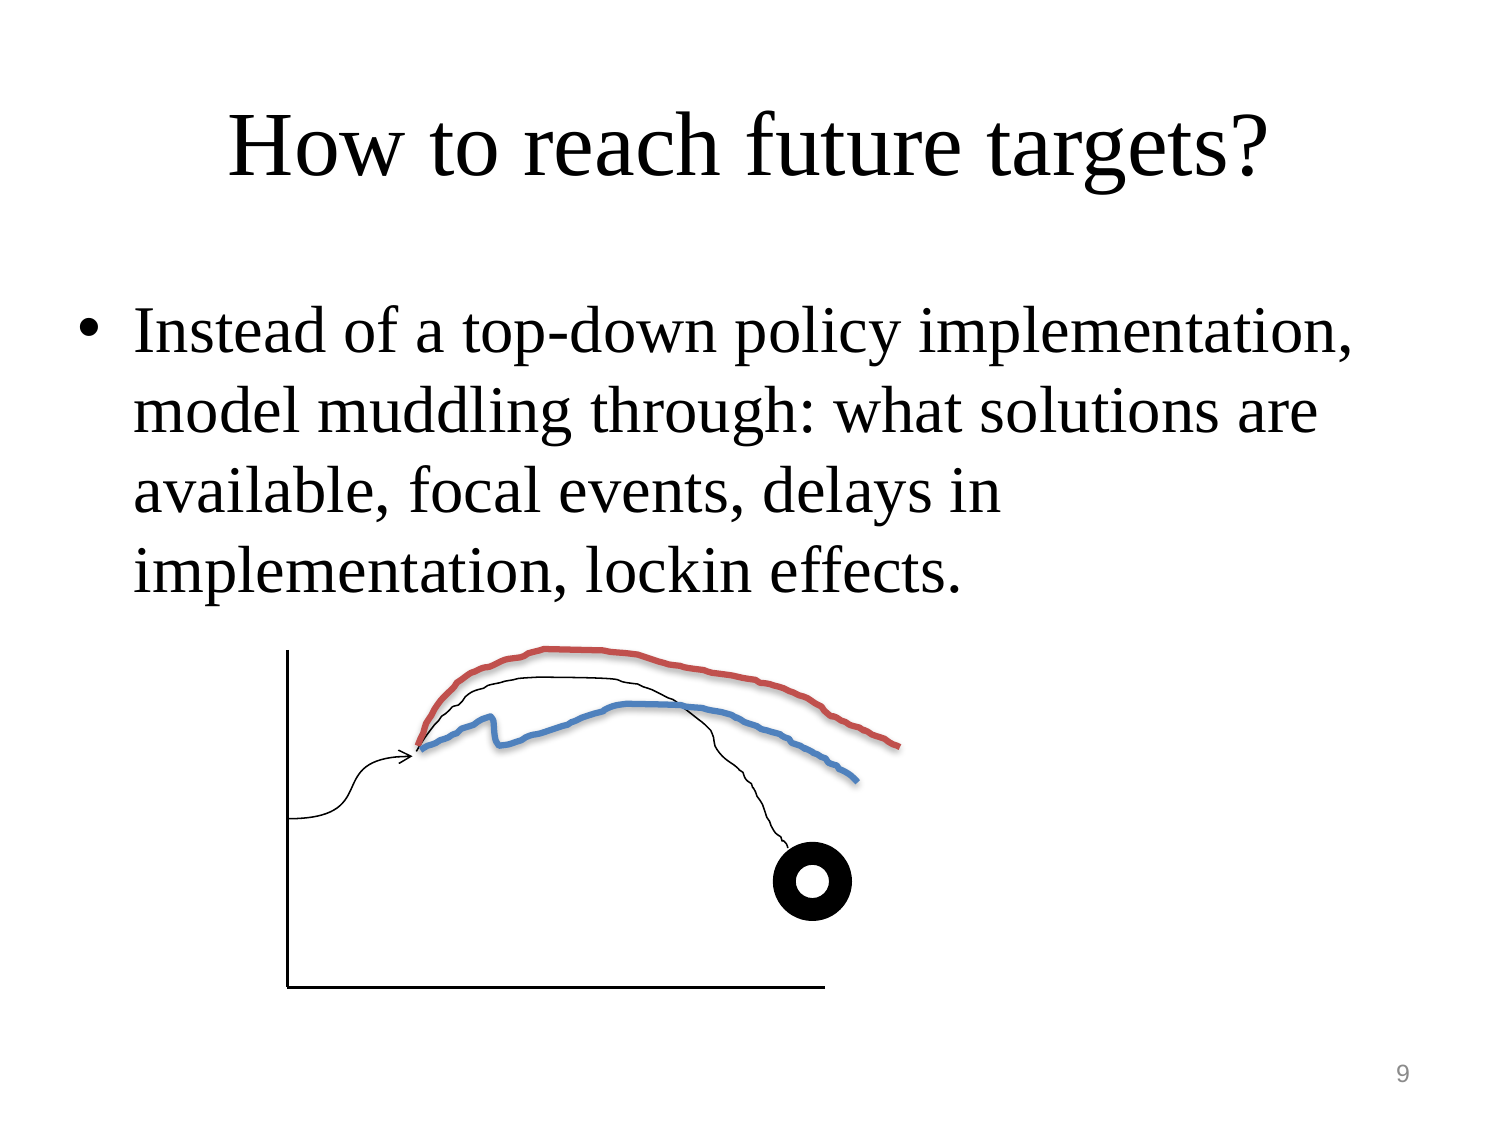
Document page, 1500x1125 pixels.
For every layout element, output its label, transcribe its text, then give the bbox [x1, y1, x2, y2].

slide_number 9 [1074, 1042, 1425, 1103]
title How to reach future targets? [75, 45, 1425, 233]
text_box [418, 700, 861, 785]
text_box [414, 645, 902, 750]
text_box [772, 841, 853, 921]
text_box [287, 755, 413, 819]
text_box [449, 760, 789, 849]
list Instead of a top-down policy implementation, model muddling through: what solutions are available, focal events, delays in implementation, lockin effects. [62, 278, 1413, 1022]
